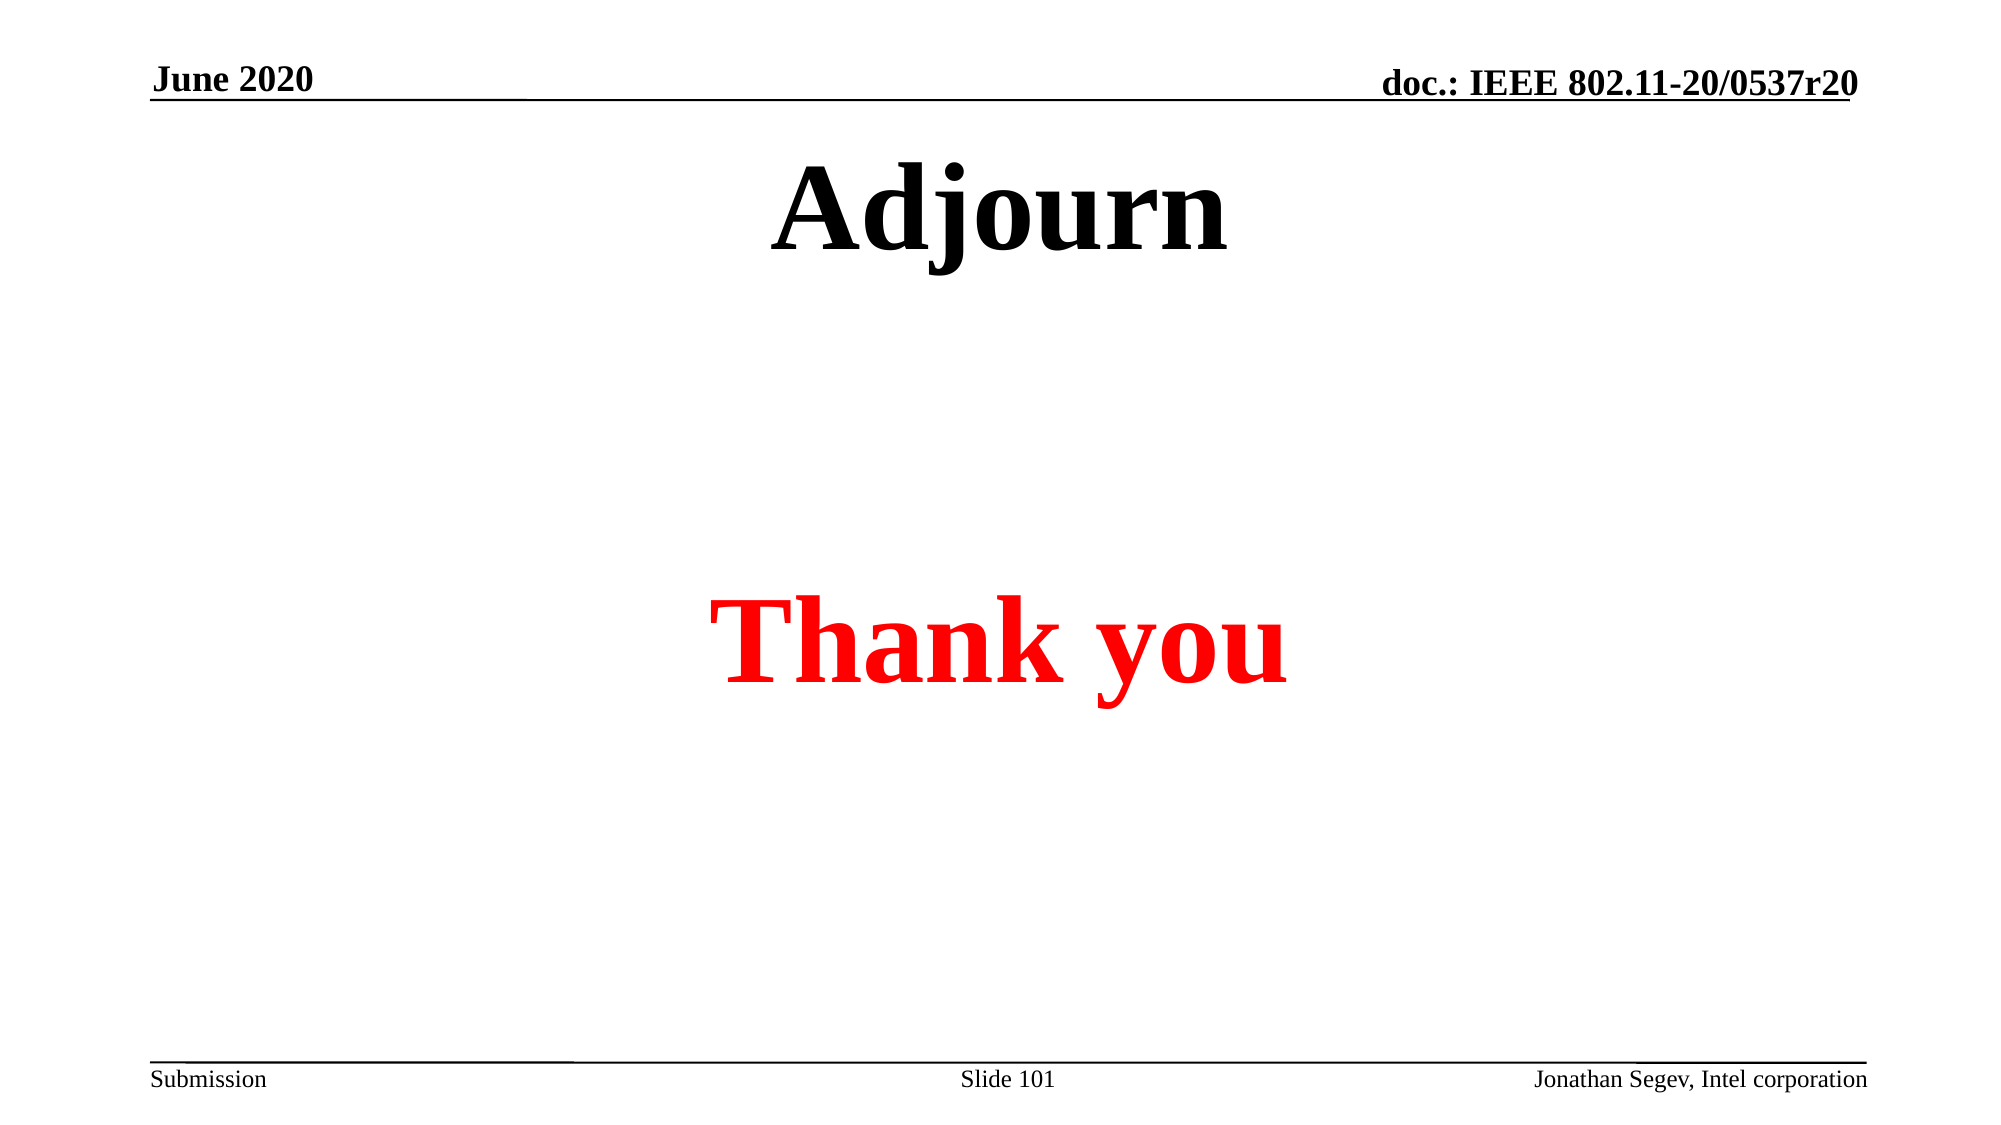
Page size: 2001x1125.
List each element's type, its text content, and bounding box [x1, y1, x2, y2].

footer Jonathan Segev, Intel corporation [1171, 1061, 1869, 1093]
slide_number Slide 101 [950, 1061, 1067, 1123]
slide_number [152, 54, 563, 100]
title Adjourn [149, 112, 1850, 288]
list Thank you [149, 324, 1850, 1000]
